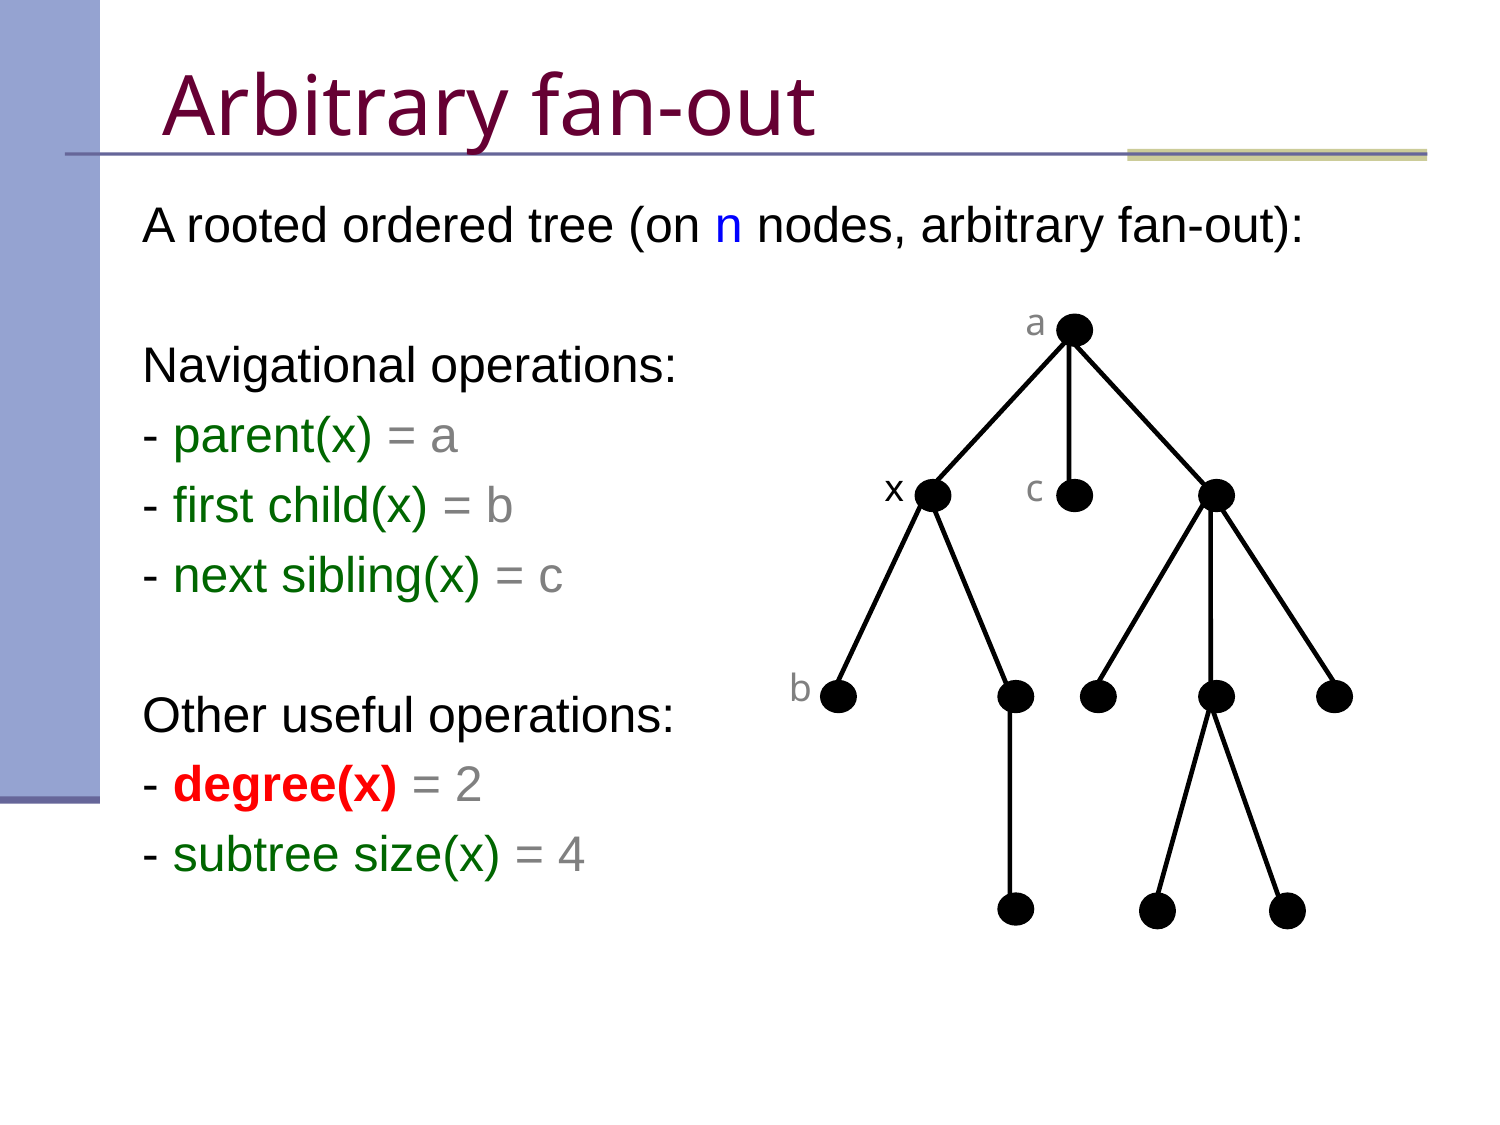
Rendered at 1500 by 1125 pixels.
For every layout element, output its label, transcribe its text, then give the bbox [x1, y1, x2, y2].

text_box a [1010, 290, 1062, 351]
text_box [1080, 680, 1117, 713]
text_box [1139, 893, 1176, 929]
text_box x [869, 456, 920, 516]
text_box b [774, 656, 827, 717]
text_box [1269, 893, 1306, 929]
text_box [998, 893, 1034, 925]
text_box c [1010, 456, 1059, 516]
text_box [827, 680, 857, 713]
text_box [1198, 680, 1235, 713]
text_box [1198, 479, 1235, 512]
text_box [1062, 314, 1093, 347]
text_box [998, 680, 1034, 713]
list A rooted ordered tree (on n nodes, arbitrary fan-out): Navigational operations: - parent(x) = a - first child(x) = b - next sibling(x) = c Other useful operations: - degree(x) = 2 - subtree size(x) = 4 [127, 184, 1474, 1047]
title Arbitrary fan-out [147, 42, 1423, 161]
text_box [1316, 680, 1353, 713]
text_box [920, 479, 951, 512]
text_box [1059, 479, 1093, 512]
